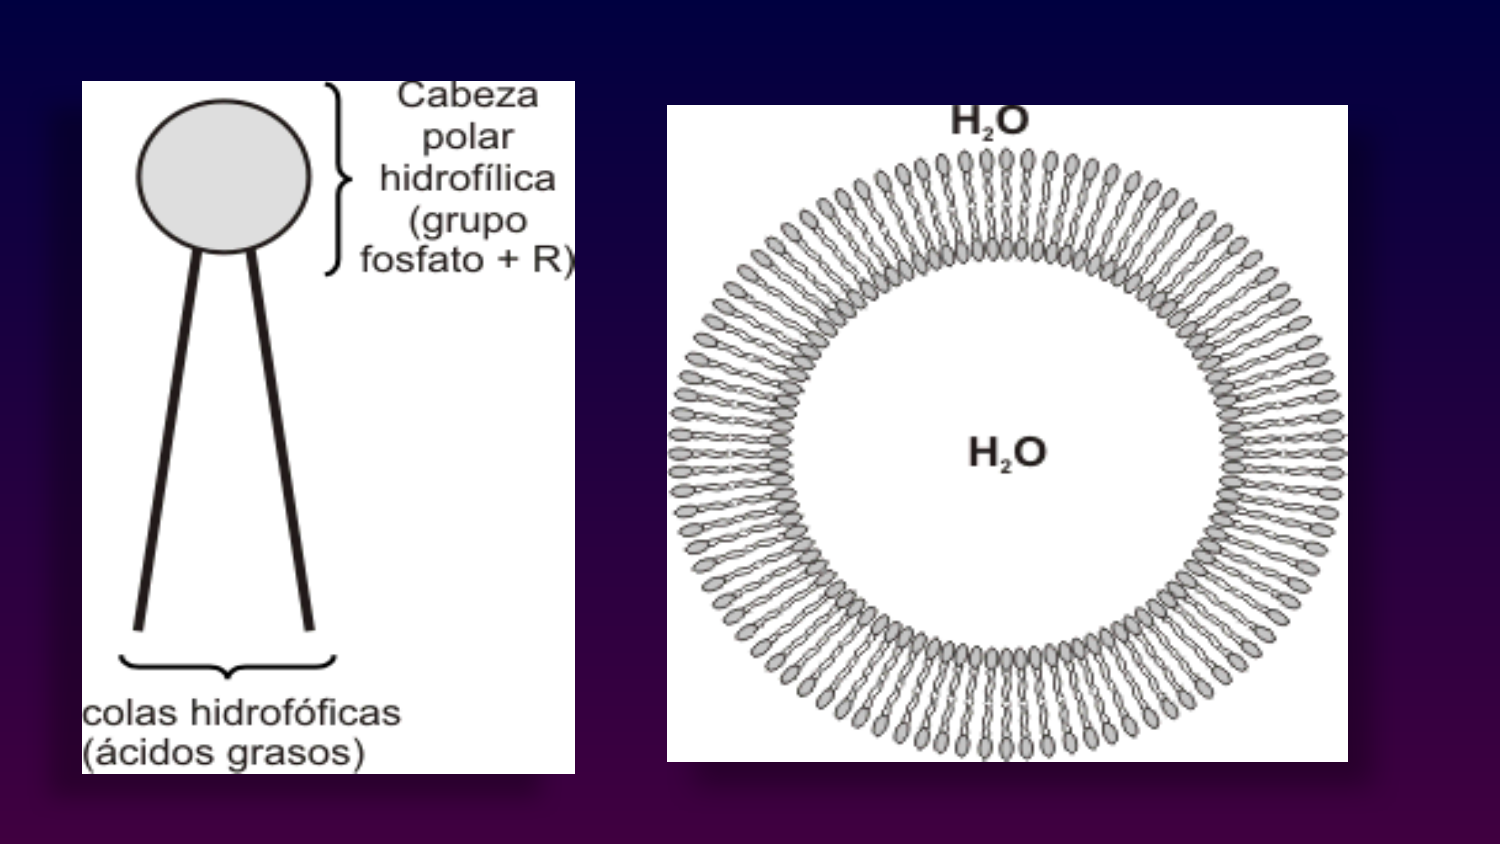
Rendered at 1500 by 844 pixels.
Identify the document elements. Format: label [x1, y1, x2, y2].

picture [81, 81, 575, 774]
picture [667, 105, 1348, 762]
